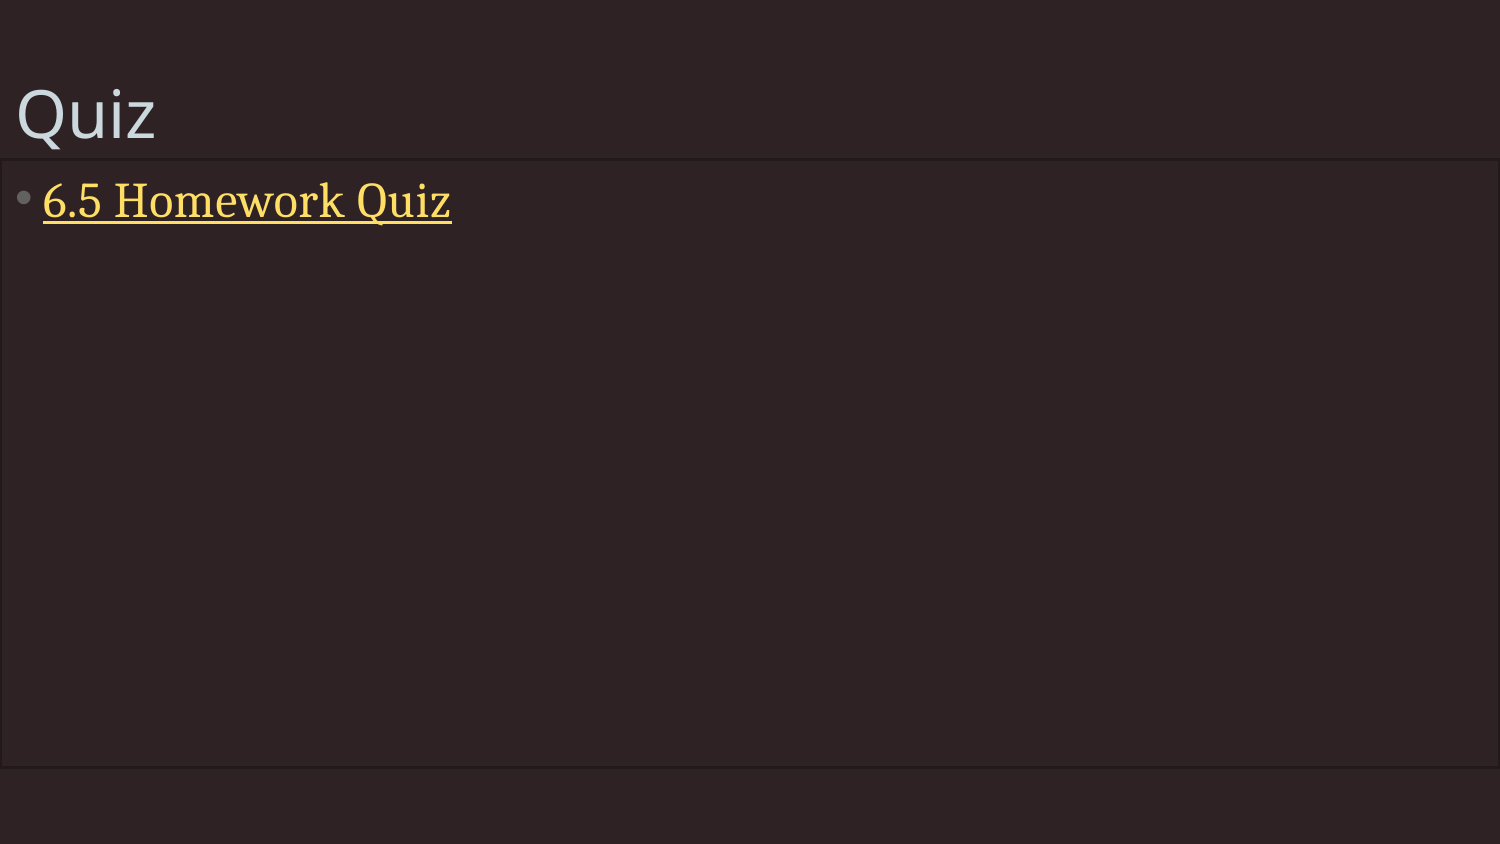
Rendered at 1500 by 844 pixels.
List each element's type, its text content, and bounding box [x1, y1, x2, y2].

title Quiz [0, 28, 1500, 158]
list 6.5 Homework Quiz [0, 158, 1500, 769]
